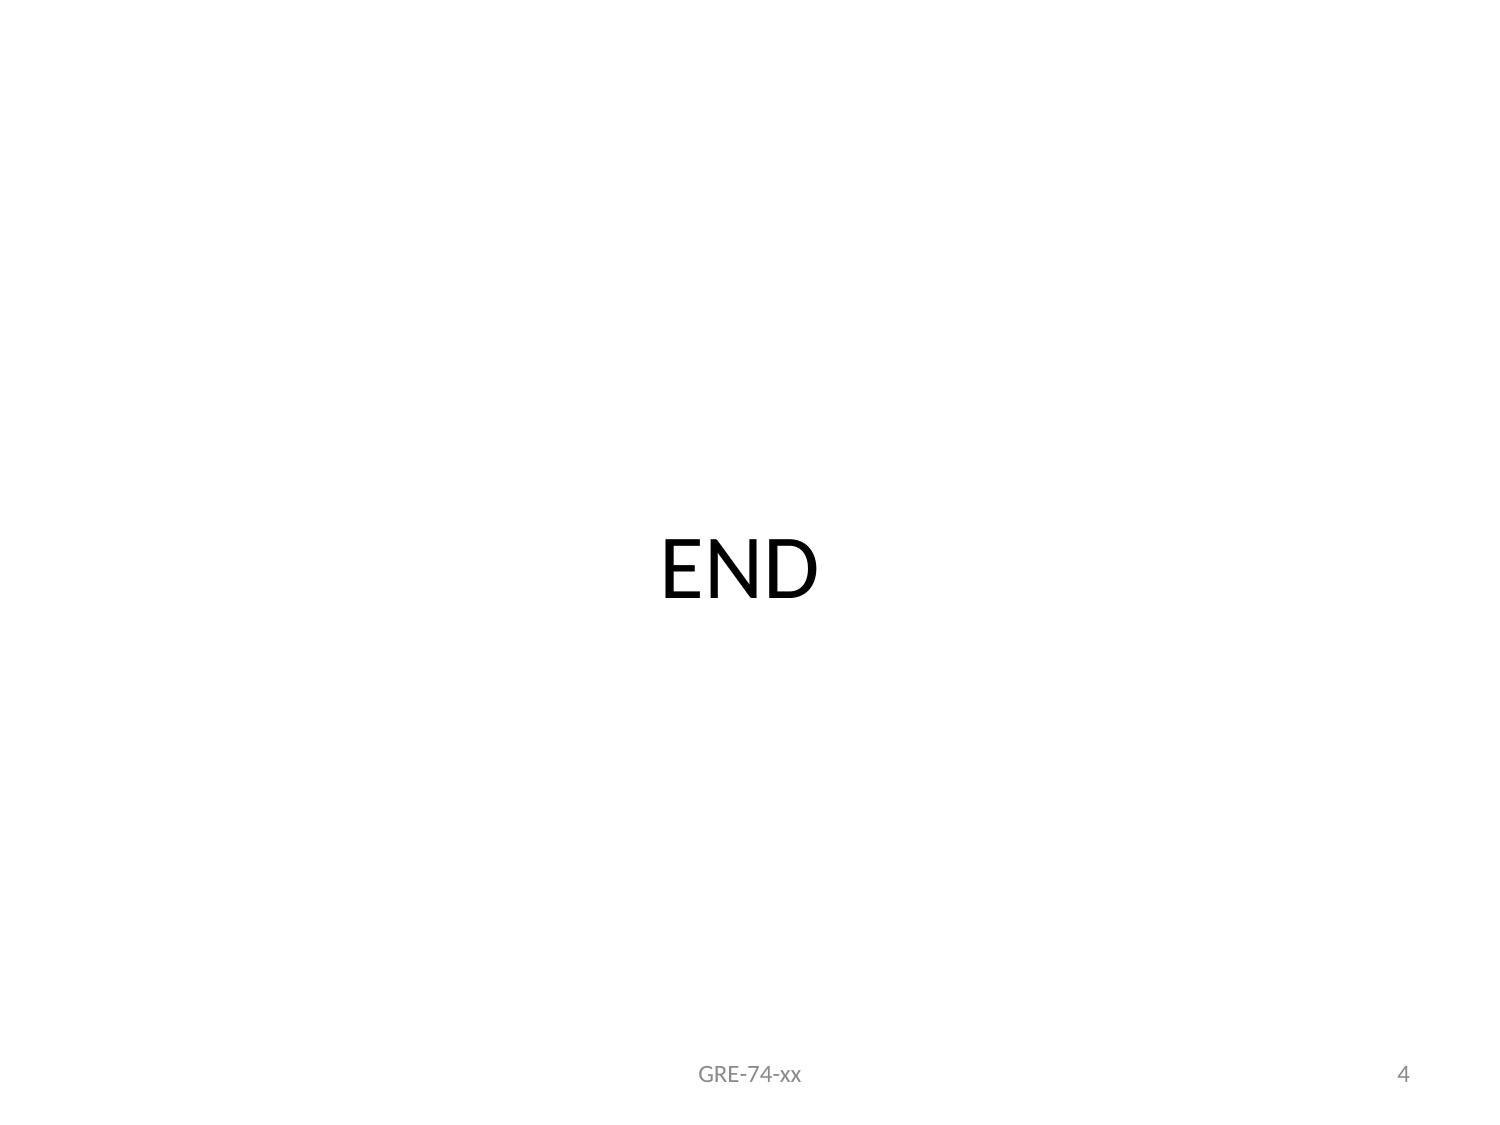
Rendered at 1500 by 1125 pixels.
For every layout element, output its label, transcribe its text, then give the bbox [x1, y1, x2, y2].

slide_number 4 [1074, 1042, 1425, 1103]
title END [64, 468, 1415, 656]
footer GRE-74-xx [512, 1042, 988, 1103]
